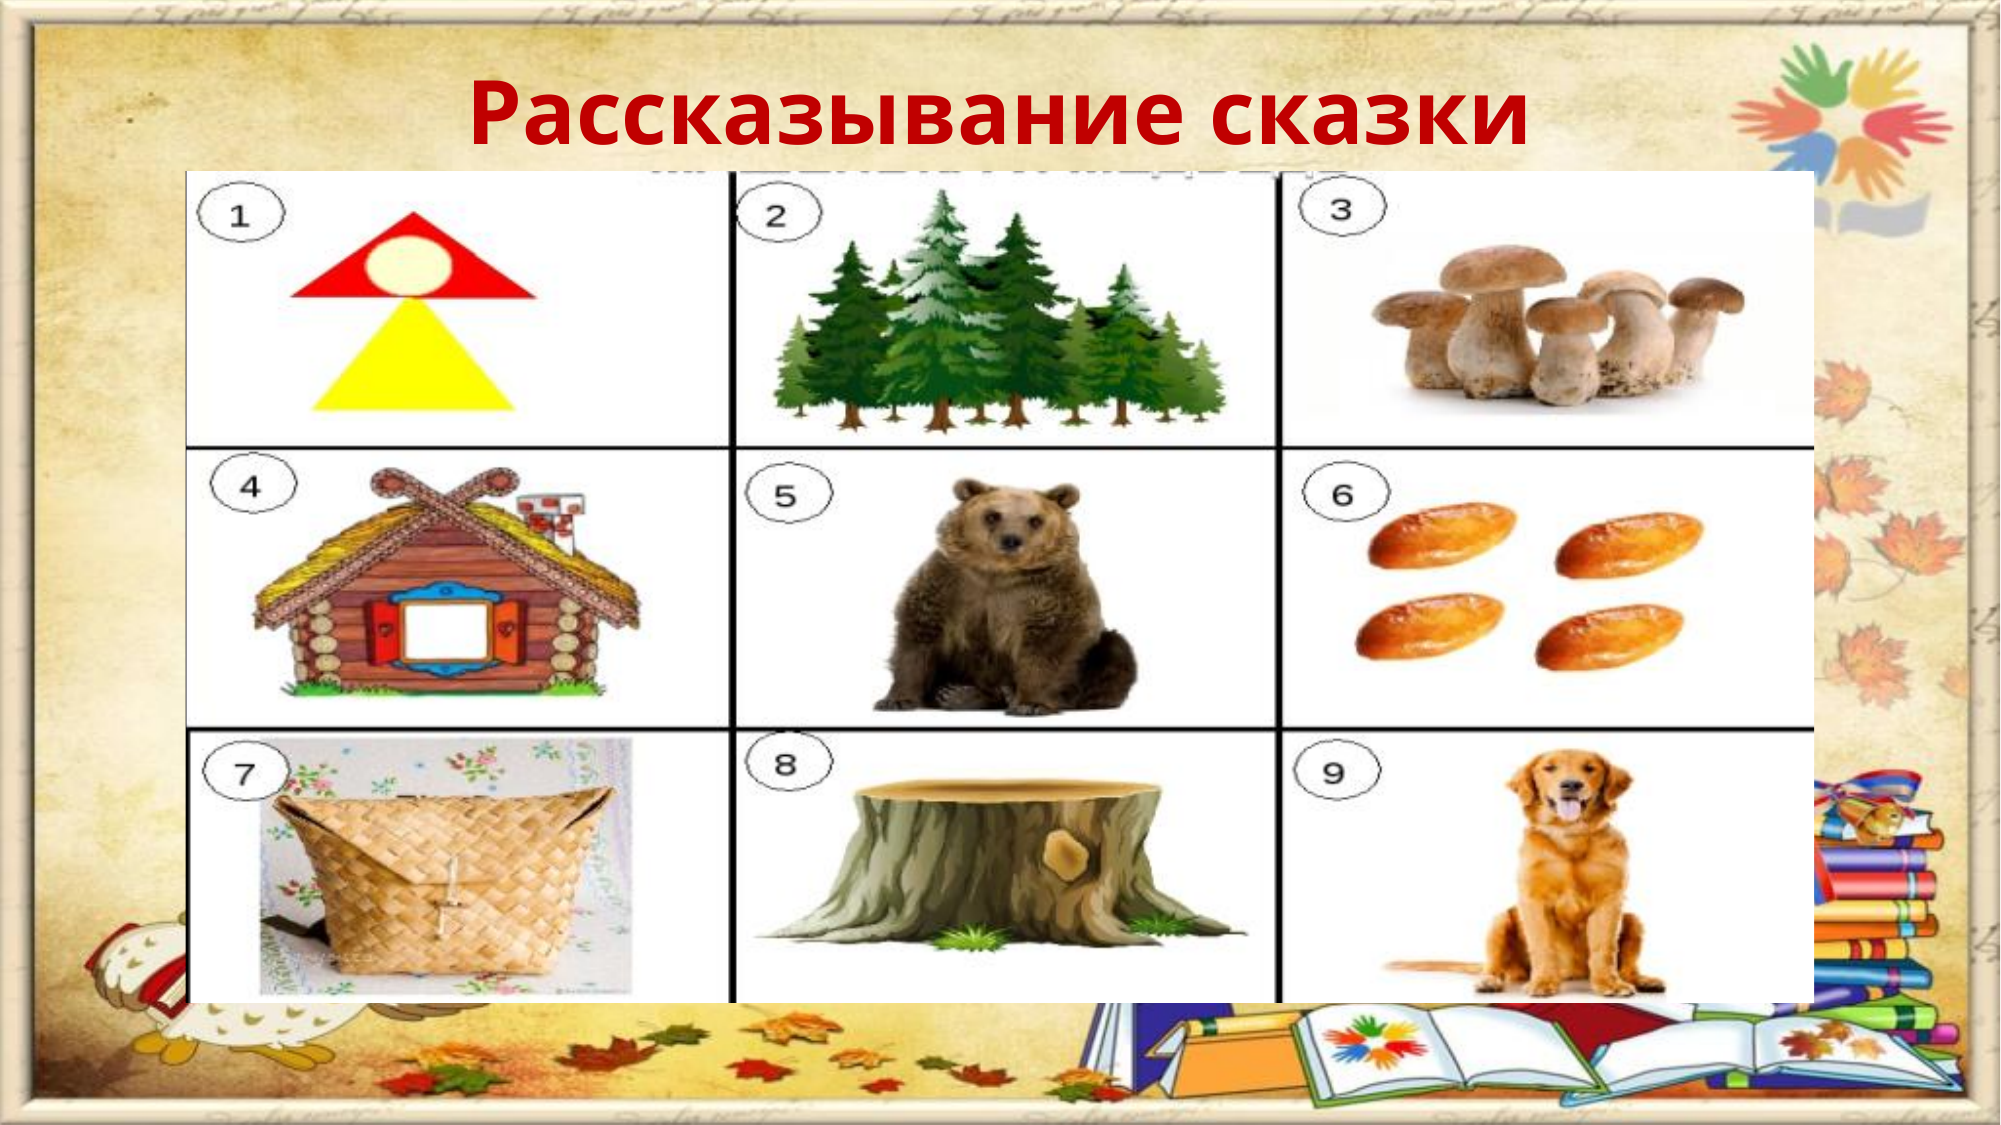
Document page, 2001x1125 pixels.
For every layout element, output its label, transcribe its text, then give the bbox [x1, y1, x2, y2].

picture [0, 0, 2001, 1125]
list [185, 171, 1815, 1003]
title Рассказывание сказки [137, 59, 1863, 172]
